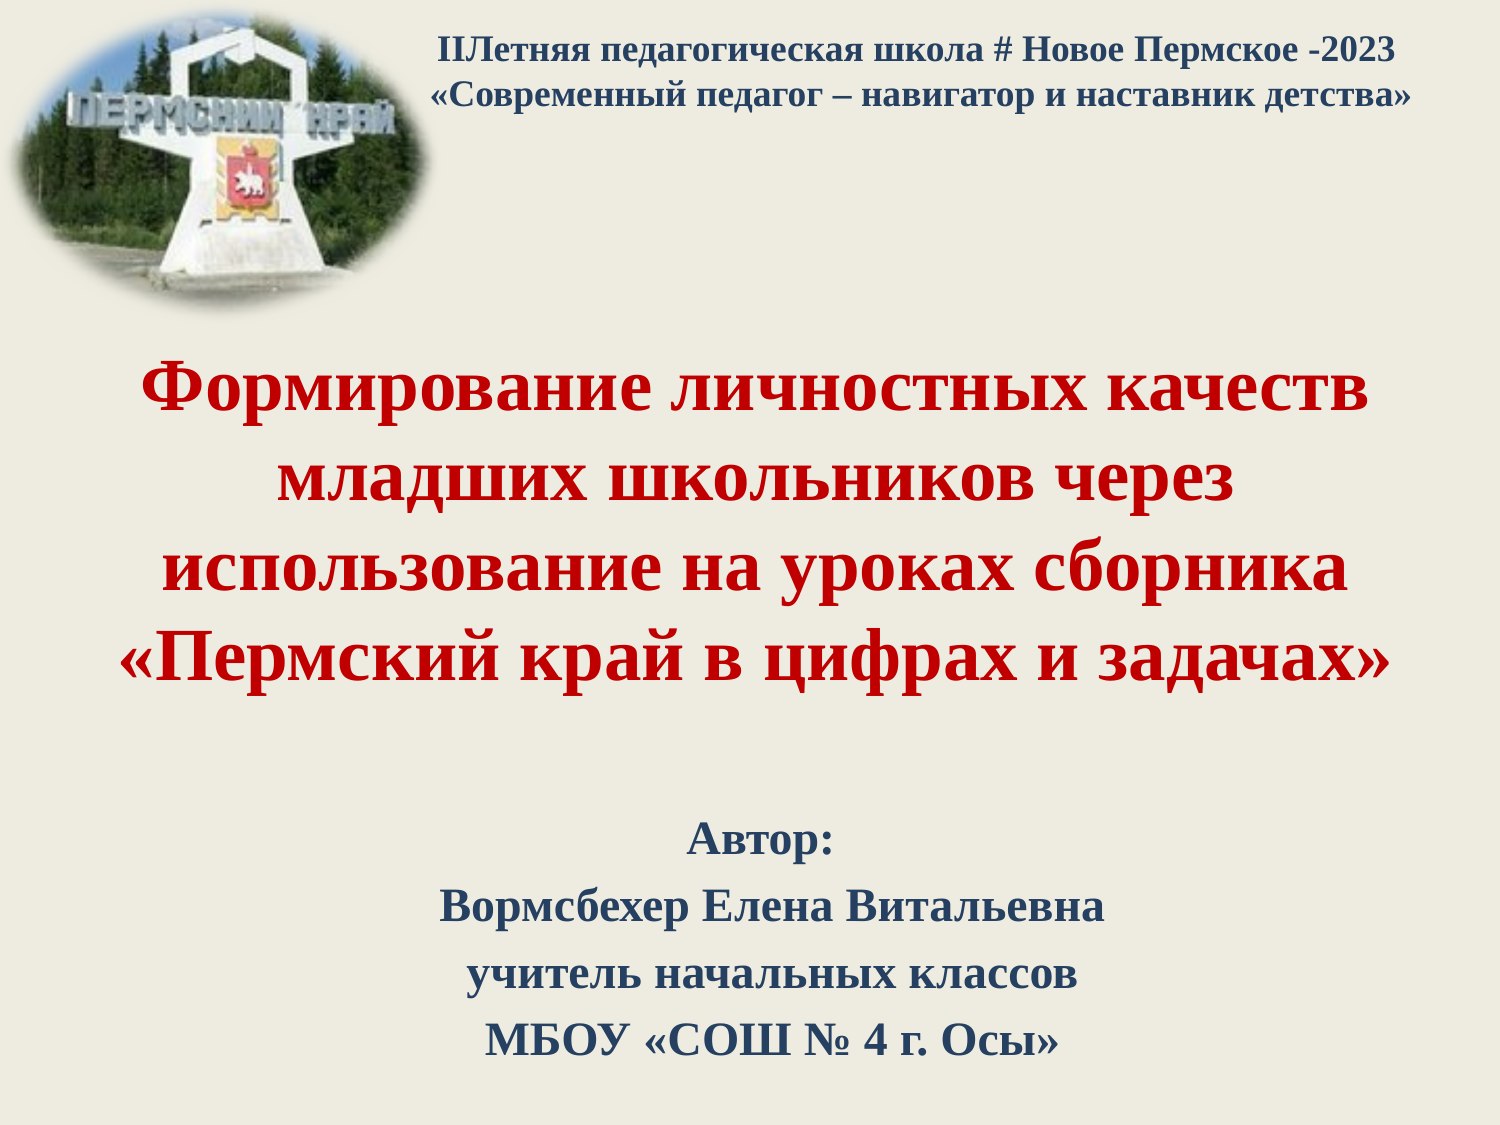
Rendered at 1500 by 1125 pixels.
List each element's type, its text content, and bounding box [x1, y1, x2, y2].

picture [0, 0, 442, 326]
subtitle Автор: Вормсбехер Елена Витальевна учитель начальных классов МБОУ «СОШ № 4 г. Осы» [383, 798, 1162, 1087]
text_box IIЛетняя педагогическая школа # Новое Пермское -2023 «Современный педагог – навигатор и наставник детства» [446, 7, 1500, 176]
title Формирование личностных качеств младших школьников через использование на уроках сборника «Пермский край в цифрах и задачах» [29, 302, 1483, 728]
